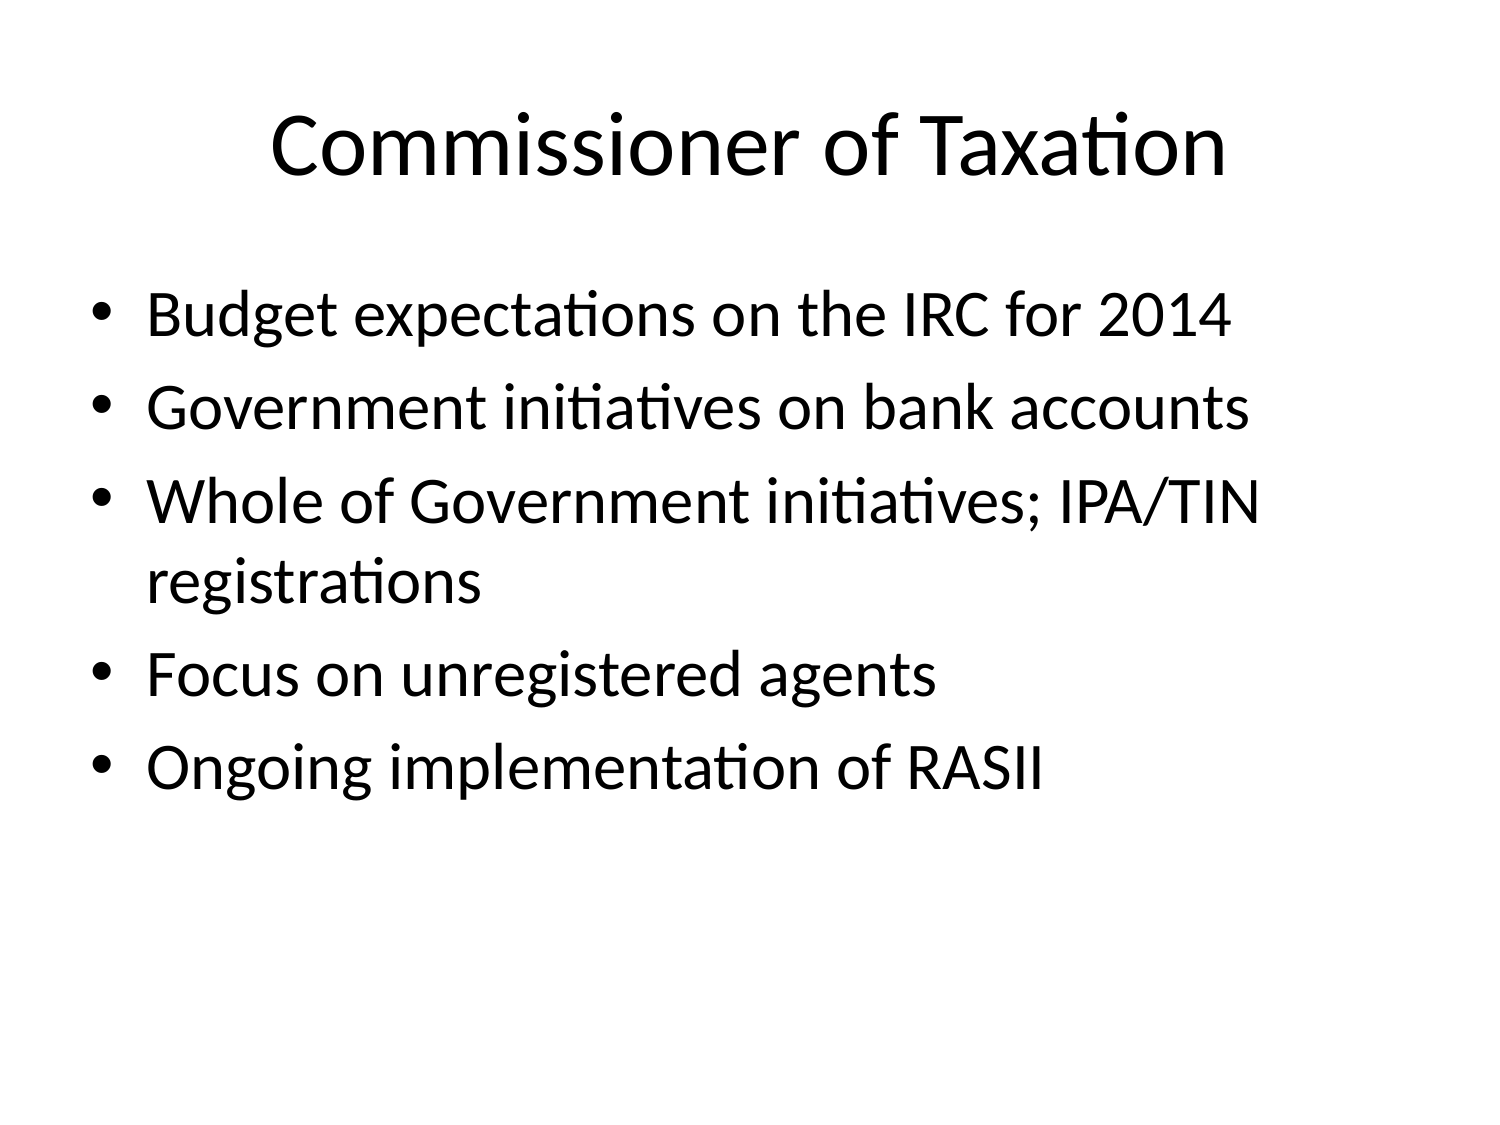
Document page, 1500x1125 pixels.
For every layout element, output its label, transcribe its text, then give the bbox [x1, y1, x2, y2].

title Commissioner of Taxation [75, 45, 1425, 233]
list Budget expectations on the IRC for 2014 Government initiatives on bank accounts Whole of Government initiatives; IPA/TIN registrations Focus on unregistered agents Ongoing implementation of RASII [75, 262, 1425, 1005]
